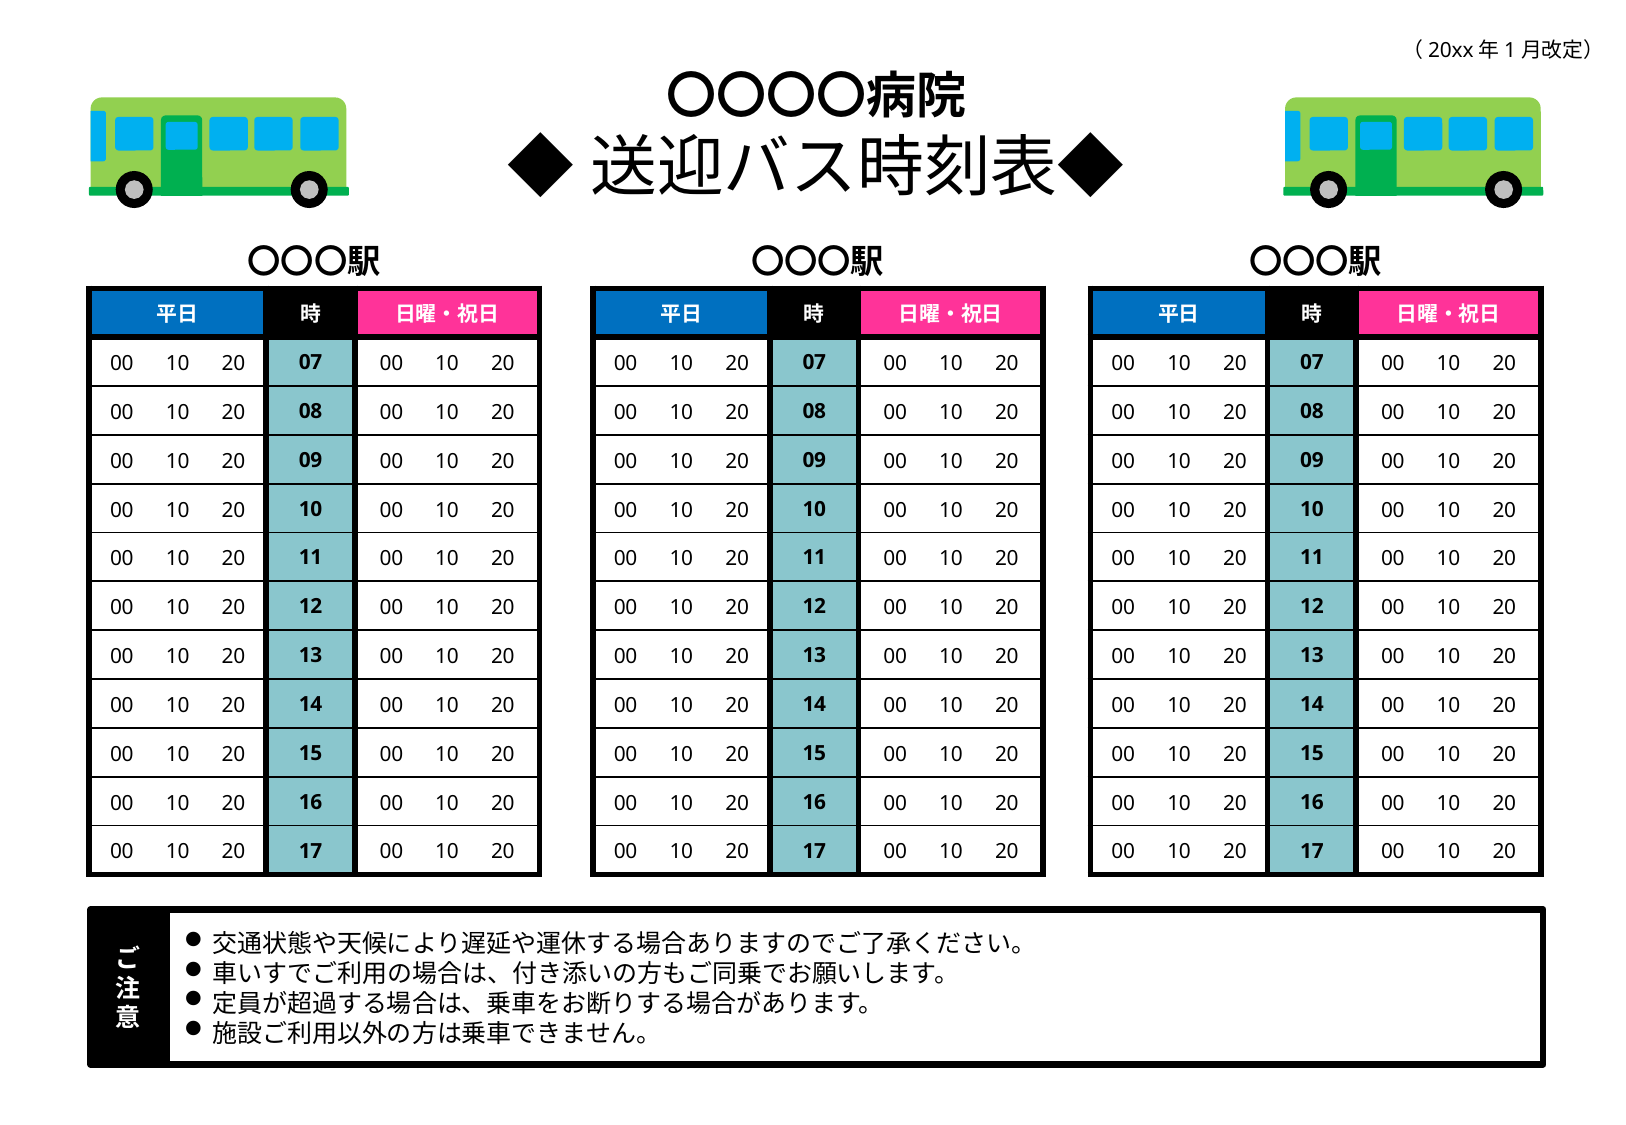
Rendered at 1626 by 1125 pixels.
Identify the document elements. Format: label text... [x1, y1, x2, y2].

text_box ご注意 [90, 909, 166, 1065]
text_box 〇〇〇駅 [592, 232, 1044, 288]
text_box （20xx年1月改定） [1387, 29, 1619, 70]
table_header 時 [1270, 291, 1353, 334]
table_cell 12 [269, 582, 352, 629]
text_box 〇〇〇駅 [1090, 232, 1541, 288]
table_header 日曜・祝日 [358, 291, 537, 334]
table_cell 00 10 20 [861, 680, 1040, 727]
table_cell 00 10 20 [861, 436, 1040, 483]
table_cell 10 [1270, 485, 1353, 532]
table_cell 00 10 20 [596, 582, 767, 629]
table_cell 00 10 20 [92, 826, 263, 872]
table_cell 17 [1270, 826, 1353, 872]
table_cell 14 [1270, 680, 1353, 727]
table_cell 00 10 20 [358, 778, 537, 825]
table_cell 00 10 20 [1359, 680, 1538, 727]
table_cell 00 10 20 [861, 582, 1040, 629]
table_cell 09 [269, 436, 352, 483]
table_cell 00 10 20 [861, 485, 1040, 532]
table_cell 14 [269, 680, 352, 727]
table_cell 15 [1270, 729, 1353, 776]
table_cell 00 10 20 [92, 533, 263, 580]
table_header 平日 [92, 291, 263, 334]
table_cell 13 [269, 631, 352, 678]
table_cell 00 10 20 [358, 485, 537, 532]
table_cell 00 10 20 [596, 778, 767, 825]
table_cell 00 10 20 [92, 436, 263, 483]
table_cell 17 [773, 826, 856, 872]
table_cell 00 10 20 [1359, 485, 1538, 532]
table_cell 00 10 20 [1093, 729, 1265, 776]
table_cell 00 10 20 [596, 826, 767, 872]
table_cell 13 [773, 631, 856, 678]
table_cell 00 10 20 [596, 340, 767, 385]
table_cell 08 [269, 387, 352, 434]
table_cell 00 10 20 [358, 680, 537, 727]
table_cell 11 [773, 533, 856, 580]
text_box 〇〇〇〇病院 [651, 56, 981, 131]
text_box 交通状態や天候により遅延や運休する場合ありますのでご了承ください。 車いすでご利用の場合は、付き添いの方もご同乗でお願いします。 定員が超過する場合は、乗車をお断りする場合があります。 施設ご利用以外の方は乗車できません。 [166, 909, 1544, 1065]
table_cell 08 [773, 387, 856, 434]
table_cell 00 10 20 [596, 680, 767, 727]
table_cell 00 10 20 [92, 340, 263, 385]
table_cell 09 [1270, 436, 1353, 483]
table_cell 00 10 20 [358, 387, 537, 434]
table_cell 00 10 20 [596, 387, 767, 434]
table_cell 00 10 20 [92, 680, 263, 727]
table_cell 10 [269, 485, 352, 532]
table_cell 00 10 20 [1093, 826, 1265, 872]
table_cell 00 10 20 [1359, 729, 1538, 776]
table_cell 11 [1270, 533, 1353, 580]
table_cell 00 10 20 [1093, 485, 1265, 532]
table_cell 00 10 20 [92, 729, 263, 776]
table_cell 00 10 20 [861, 387, 1040, 434]
table_cell 00 10 20 [1093, 387, 1265, 434]
table_cell 00 10 20 [92, 582, 263, 629]
table_cell 00 10 20 [358, 826, 537, 872]
table_header 平日 [596, 291, 767, 334]
table_cell 00 10 20 [1093, 436, 1265, 483]
table_cell 00 10 20 [358, 631, 537, 678]
table_cell 00 10 20 [861, 340, 1040, 385]
table_cell 11 [269, 533, 352, 580]
table_cell 16 [269, 778, 352, 825]
table_cell 00 10 20 [1359, 826, 1538, 872]
table_cell 00 10 20 [1093, 778, 1265, 825]
table_cell 00 10 20 [358, 436, 537, 483]
table_cell 00 10 20 [358, 729, 537, 776]
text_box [1283, 97, 1544, 209]
table_cell 07 [269, 340, 352, 385]
table_cell 00 10 20 [596, 729, 767, 776]
table_cell 00 10 20 [596, 631, 767, 678]
table_cell 00 10 20 [1359, 436, 1538, 483]
table_cell 00 10 20 [92, 387, 263, 434]
table_cell 00 10 20 [92, 778, 263, 825]
table_cell 00 10 20 [1359, 340, 1538, 385]
table_cell 00 10 20 [1359, 582, 1538, 629]
table_cell 00 10 20 [92, 631, 263, 678]
table_cell 00 10 20 [596, 436, 767, 483]
table_cell 00 10 20 [358, 340, 537, 385]
table_header 日曜・祝日 [1359, 291, 1538, 334]
table_cell 08 [1270, 387, 1353, 434]
table_cell 00 10 20 [861, 826, 1040, 872]
table_cell 14 [773, 680, 856, 727]
table_header 時 [269, 291, 352, 334]
table_cell 00 10 20 [596, 485, 767, 532]
table_cell 00 10 20 [1359, 631, 1538, 678]
table_cell 00 10 20 [596, 533, 767, 580]
table_cell 00 10 20 [358, 582, 537, 629]
text_box ◆送迎バス時刻表◆ [493, 116, 1140, 211]
table_cell 10 [773, 485, 856, 532]
table_cell 00 10 20 [861, 631, 1040, 678]
table_cell 00 10 20 [1093, 680, 1265, 727]
table_cell 12 [773, 582, 856, 629]
table_cell 00 10 20 [1093, 533, 1265, 580]
table_cell 15 [269, 729, 352, 776]
table_cell 00 10 20 [861, 533, 1040, 580]
table_cell 00 10 20 [1093, 340, 1265, 385]
table_cell 15 [773, 729, 856, 776]
table_header 時 [773, 291, 856, 334]
table_cell 00 10 20 [1359, 778, 1538, 825]
table_cell 00 10 20 [92, 485, 263, 532]
table_cell 13 [1270, 631, 1353, 678]
table_cell 16 [773, 778, 856, 825]
table_cell 00 10 20 [1093, 582, 1265, 629]
table_cell 17 [269, 826, 352, 872]
table_cell 07 [1270, 340, 1353, 385]
table_cell 00 10 20 [1093, 631, 1265, 678]
table_cell 16 [1270, 778, 1353, 825]
table_cell 00 10 20 [1359, 387, 1538, 434]
table_cell 12 [1270, 582, 1353, 629]
table_header 平日 [1093, 291, 1265, 334]
table_cell 00 10 20 [861, 729, 1040, 776]
table_cell 00 10 20 [861, 778, 1040, 825]
table_cell 00 10 20 [358, 533, 537, 580]
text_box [88, 97, 350, 209]
table_cell 00 10 20 [1359, 533, 1538, 580]
table_cell 09 [773, 436, 856, 483]
text_box 〇〇〇駅 [88, 232, 540, 288]
table_header 日曜・祝日 [861, 291, 1040, 334]
table_cell 07 [773, 340, 856, 385]
